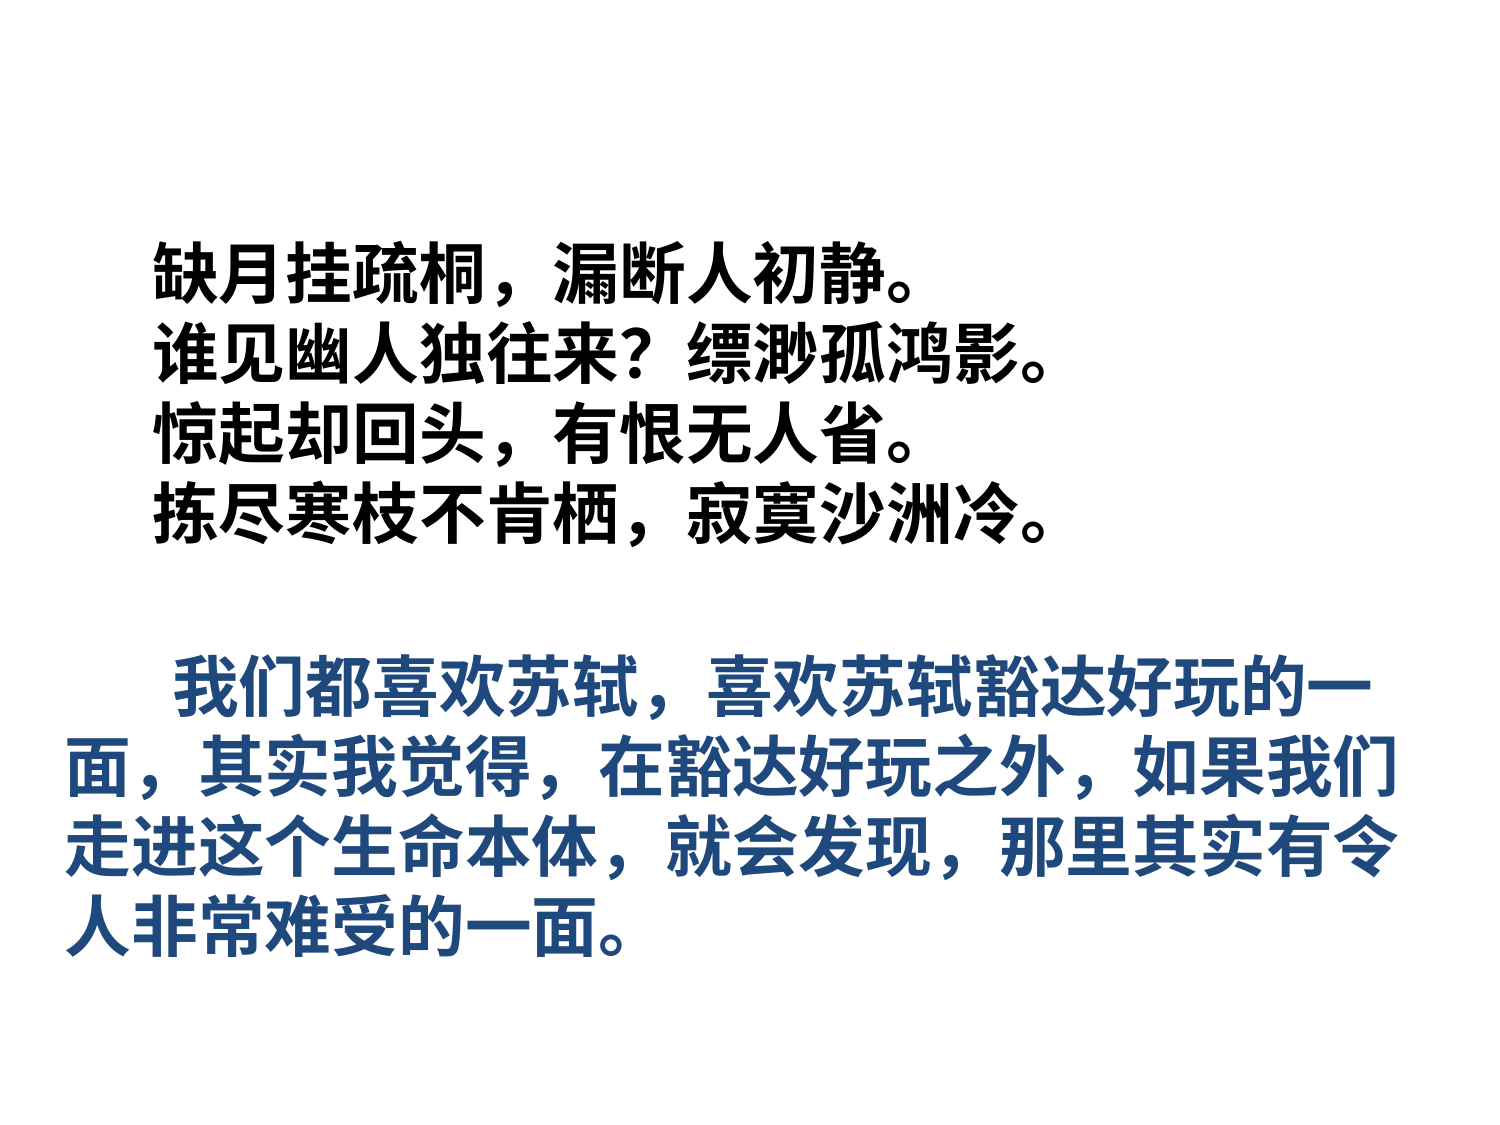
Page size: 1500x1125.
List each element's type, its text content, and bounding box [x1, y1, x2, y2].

text_box 我们都喜欢苏轼，喜欢苏轼豁达好玩的一面，其实我觉得，在豁达好玩之外，如果我们走进这个生命本体，就会发现，那里其实有令人非常难受的一面。 [50, 637, 1425, 972]
text_box 缺月挂疏桐，漏断人初静。 谁见幽人独往来？缥渺孤鸿影。 惊起却回头，有恨无人省。 拣尽寒枝不肯栖，寂寞沙洲冷。 [137, 224, 1363, 560]
